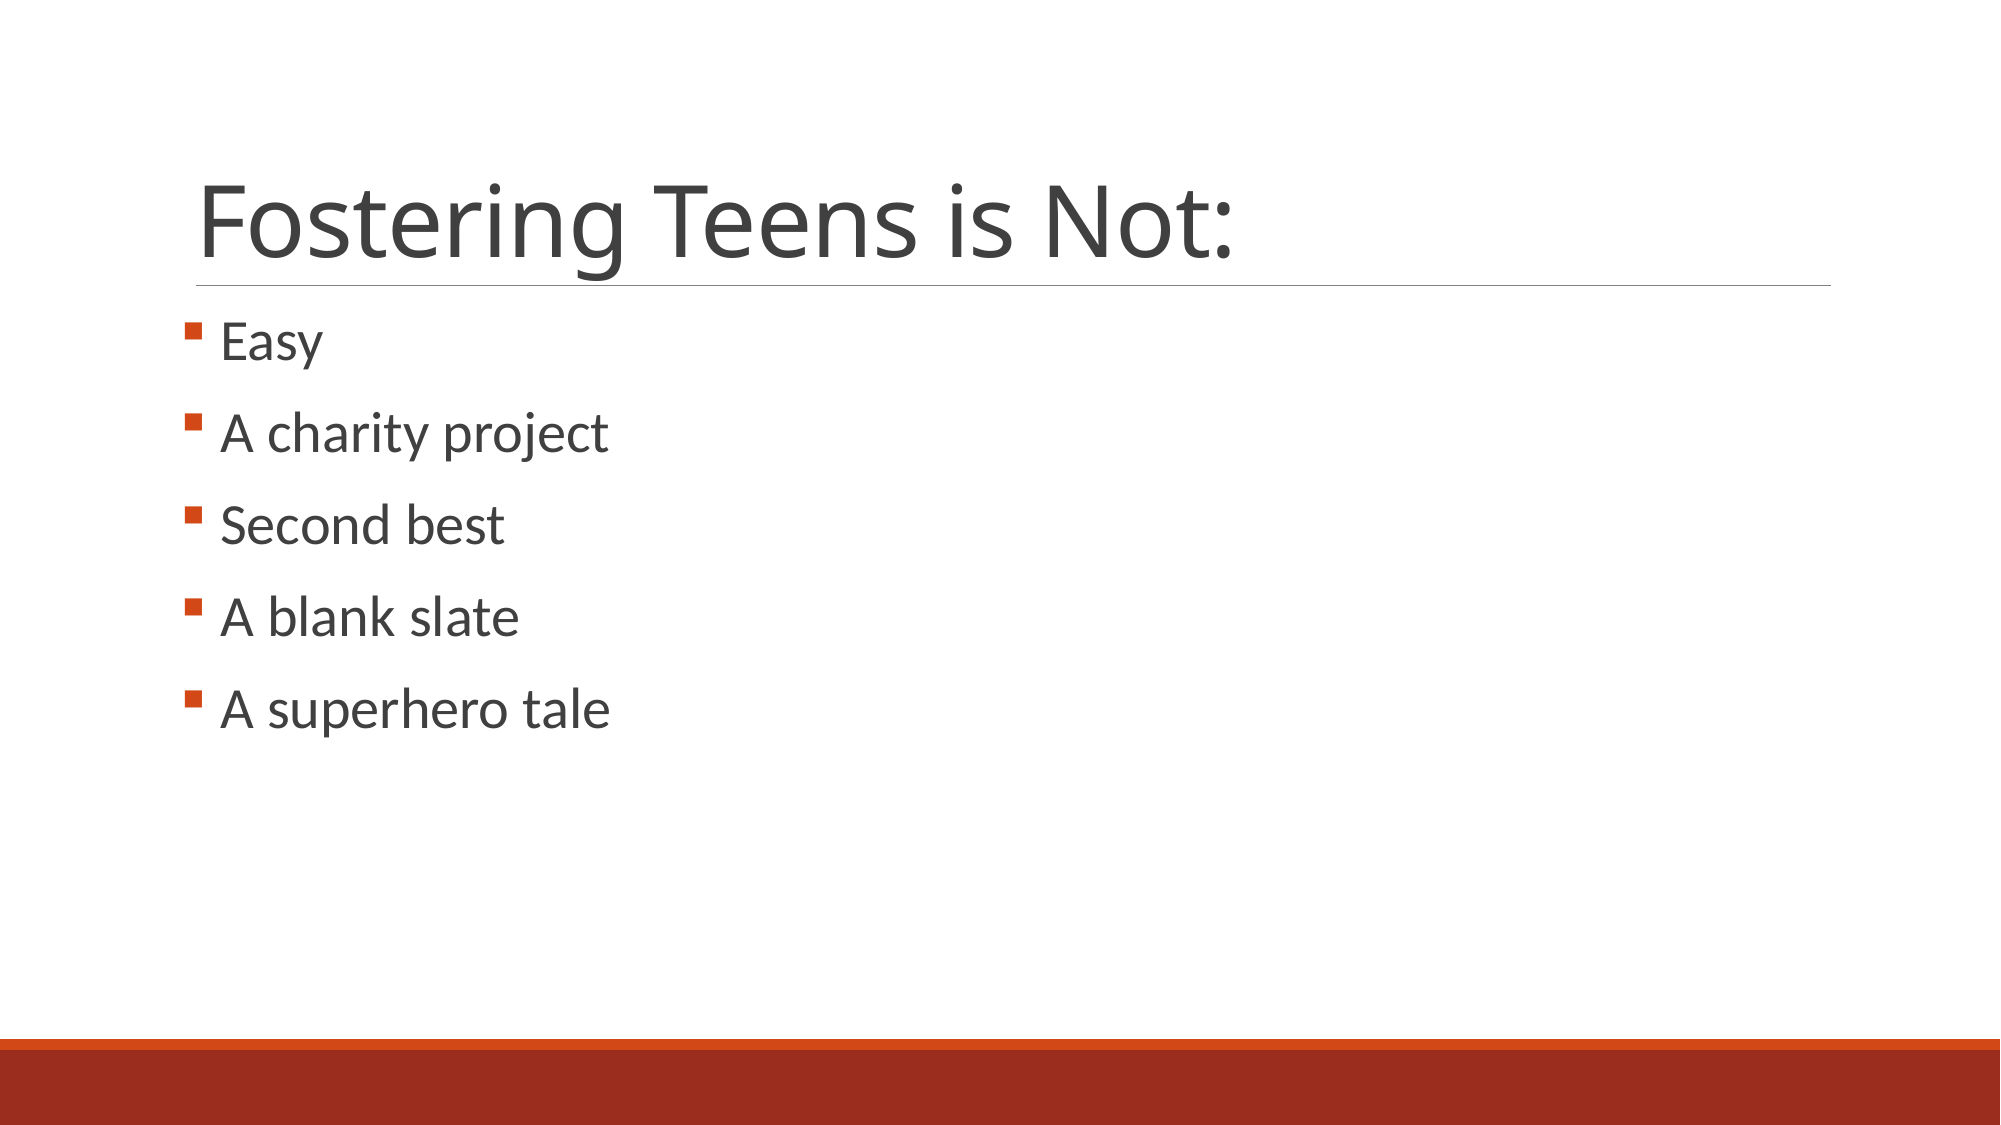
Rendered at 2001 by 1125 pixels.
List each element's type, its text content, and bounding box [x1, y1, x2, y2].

list Easy A charity project Second best A blank slate A superhero tale [180, 302, 1830, 963]
title Fostering Teens is Not: [180, 47, 1830, 285]
